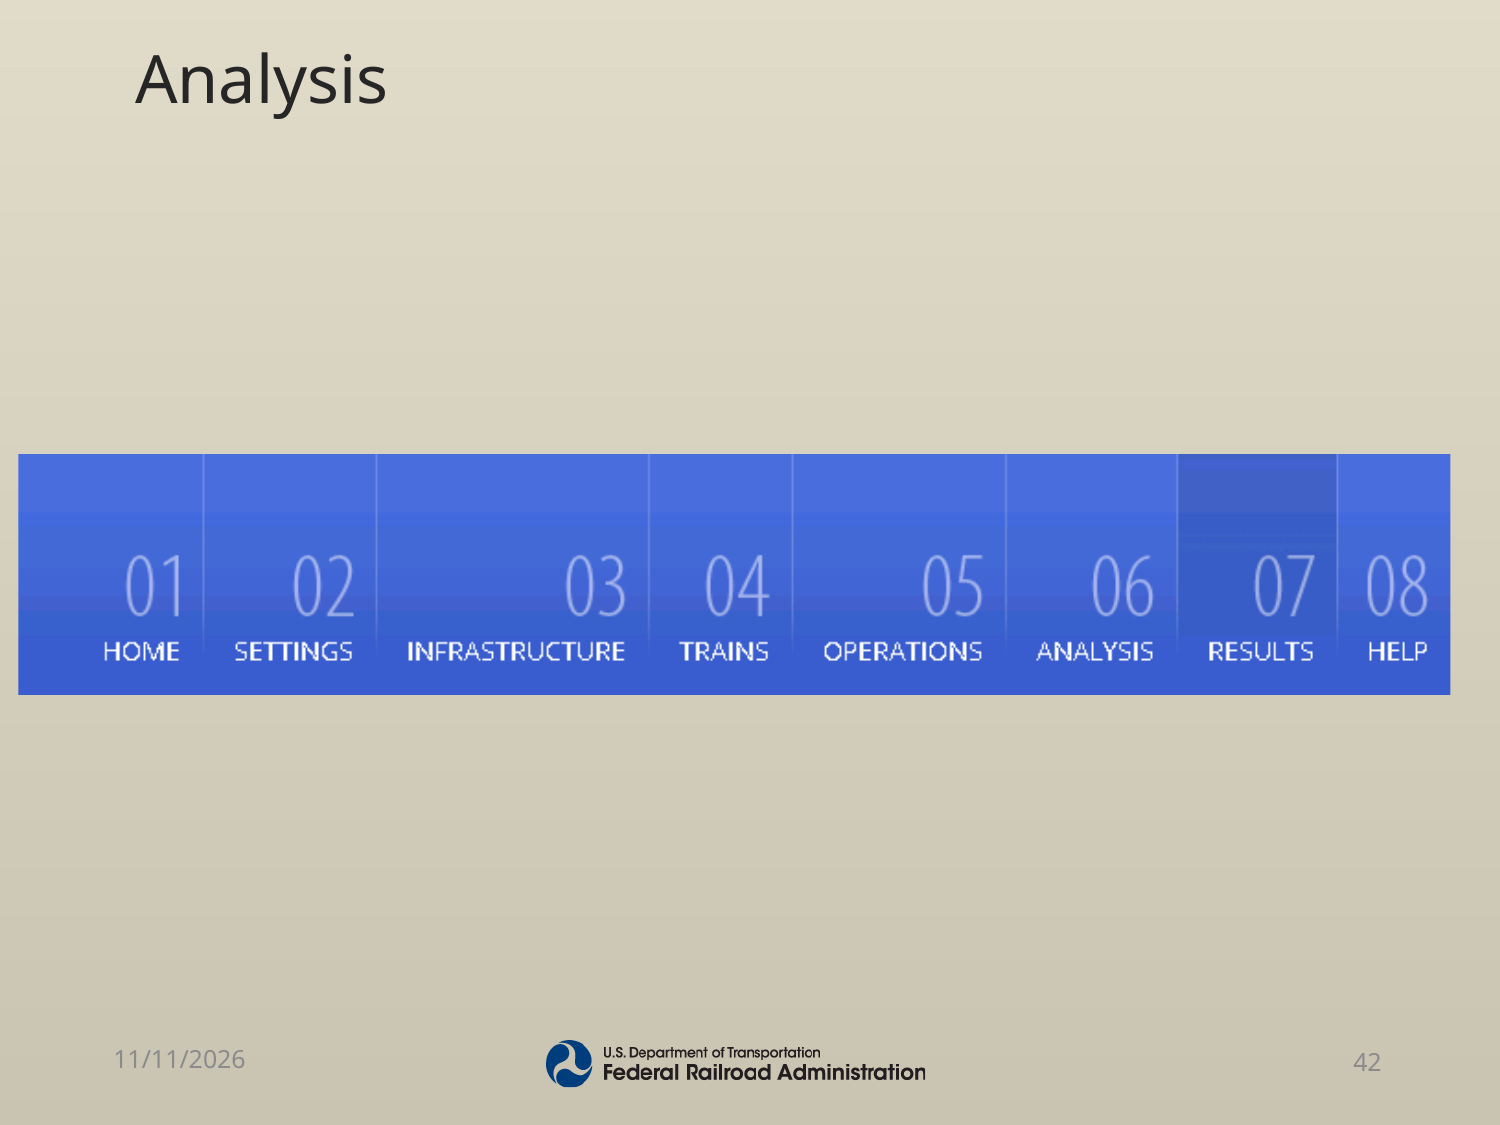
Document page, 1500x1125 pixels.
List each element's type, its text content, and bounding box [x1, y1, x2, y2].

picture [18, 454, 1451, 695]
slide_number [98, 1030, 436, 1091]
title Analysis [120, 20, 1380, 145]
picture [526, 1035, 926, 1088]
slide_number 42 [1059, 1033, 1397, 1094]
